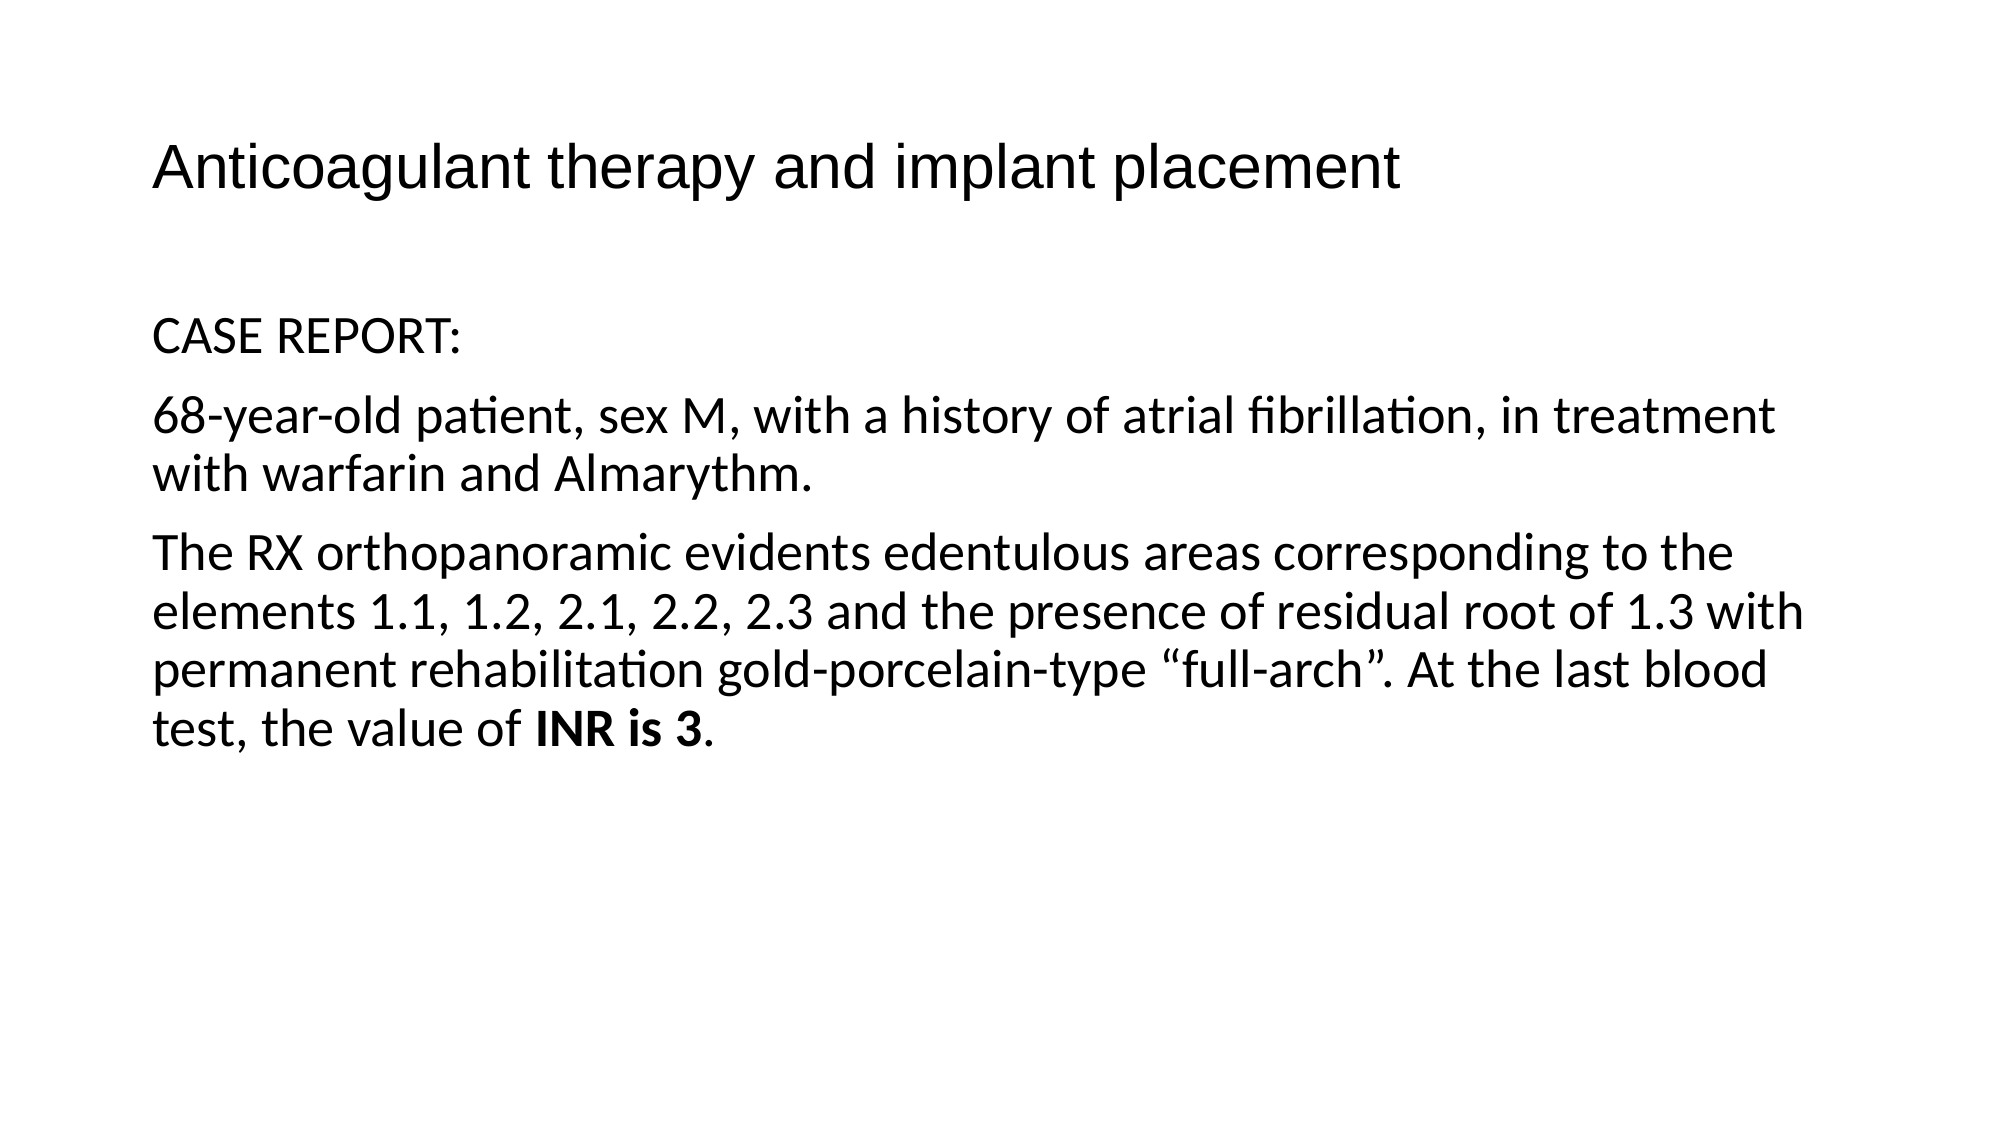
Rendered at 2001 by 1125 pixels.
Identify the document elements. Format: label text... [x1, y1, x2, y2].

list CASE REPORT: 68-year-old patient, sex M, with a history of atrial fibrillation, in treatment with warfarin and Almarythm. The RX orthopanoramic evidents edentulous areas corresponding to the elements 1.1, 1.2, 2.1, 2.2, 2.3 and the presence of residual root of 1.3 with permanent rehabilitation gold-porcelain-type “full-arch”. At the last blood test, the value of INR is 3. [137, 299, 1863, 1014]
title Anticoagulant therapy and implant placement [137, 59, 1863, 278]
